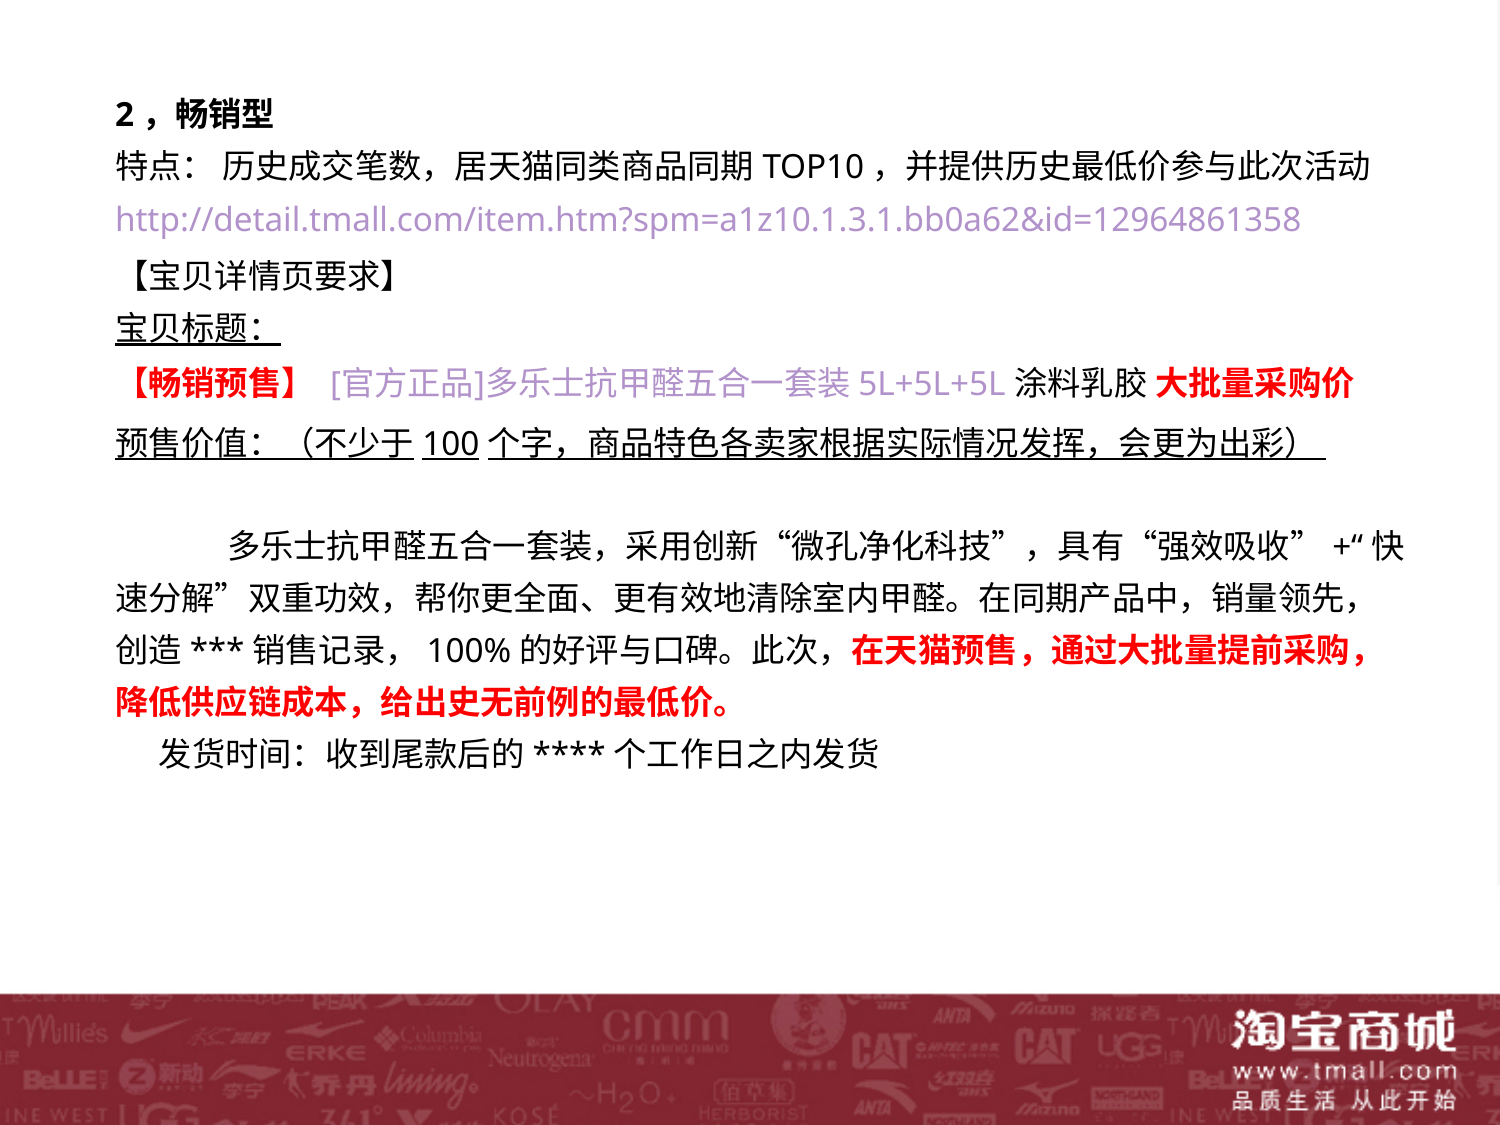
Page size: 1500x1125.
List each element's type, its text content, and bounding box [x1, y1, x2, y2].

text_box 2，畅销型 特点： 历史成交笔数，居天猫同类商品同期TOP10，并提供历史最低价参与此次活动 http://detail.tmall.com/item.htm?spm=a1z10.1.3.1.bb0a62&id=12964861358 【宝贝详情页要求】 宝贝标题： 【畅销预售】 [官方正品]多乐士抗甲醛五合一套装 5L+5L+5L 涂料乳胶 大批量采购价 预售价值：（不少于100个字，商品特色各卖家根据实际情况发挥，会更为出彩） 多乐士抗甲醛五合一套装，采用创新“微孔净化科技”，具有“强效吸收”+“快速分解”双重功效，帮你更全面、更有效地清除室内甲醛。在同期产品中，销量领先，创造***销售记录，100%的好评与口碑。此次，在天猫预售，通过大批量提前采购，降低供应链成本，给出史无前例的最低价。 发货时间：收到尾款后的****个工作日之内发货 [100, 73, 1424, 773]
picture [0, 0, 1500, 1125]
